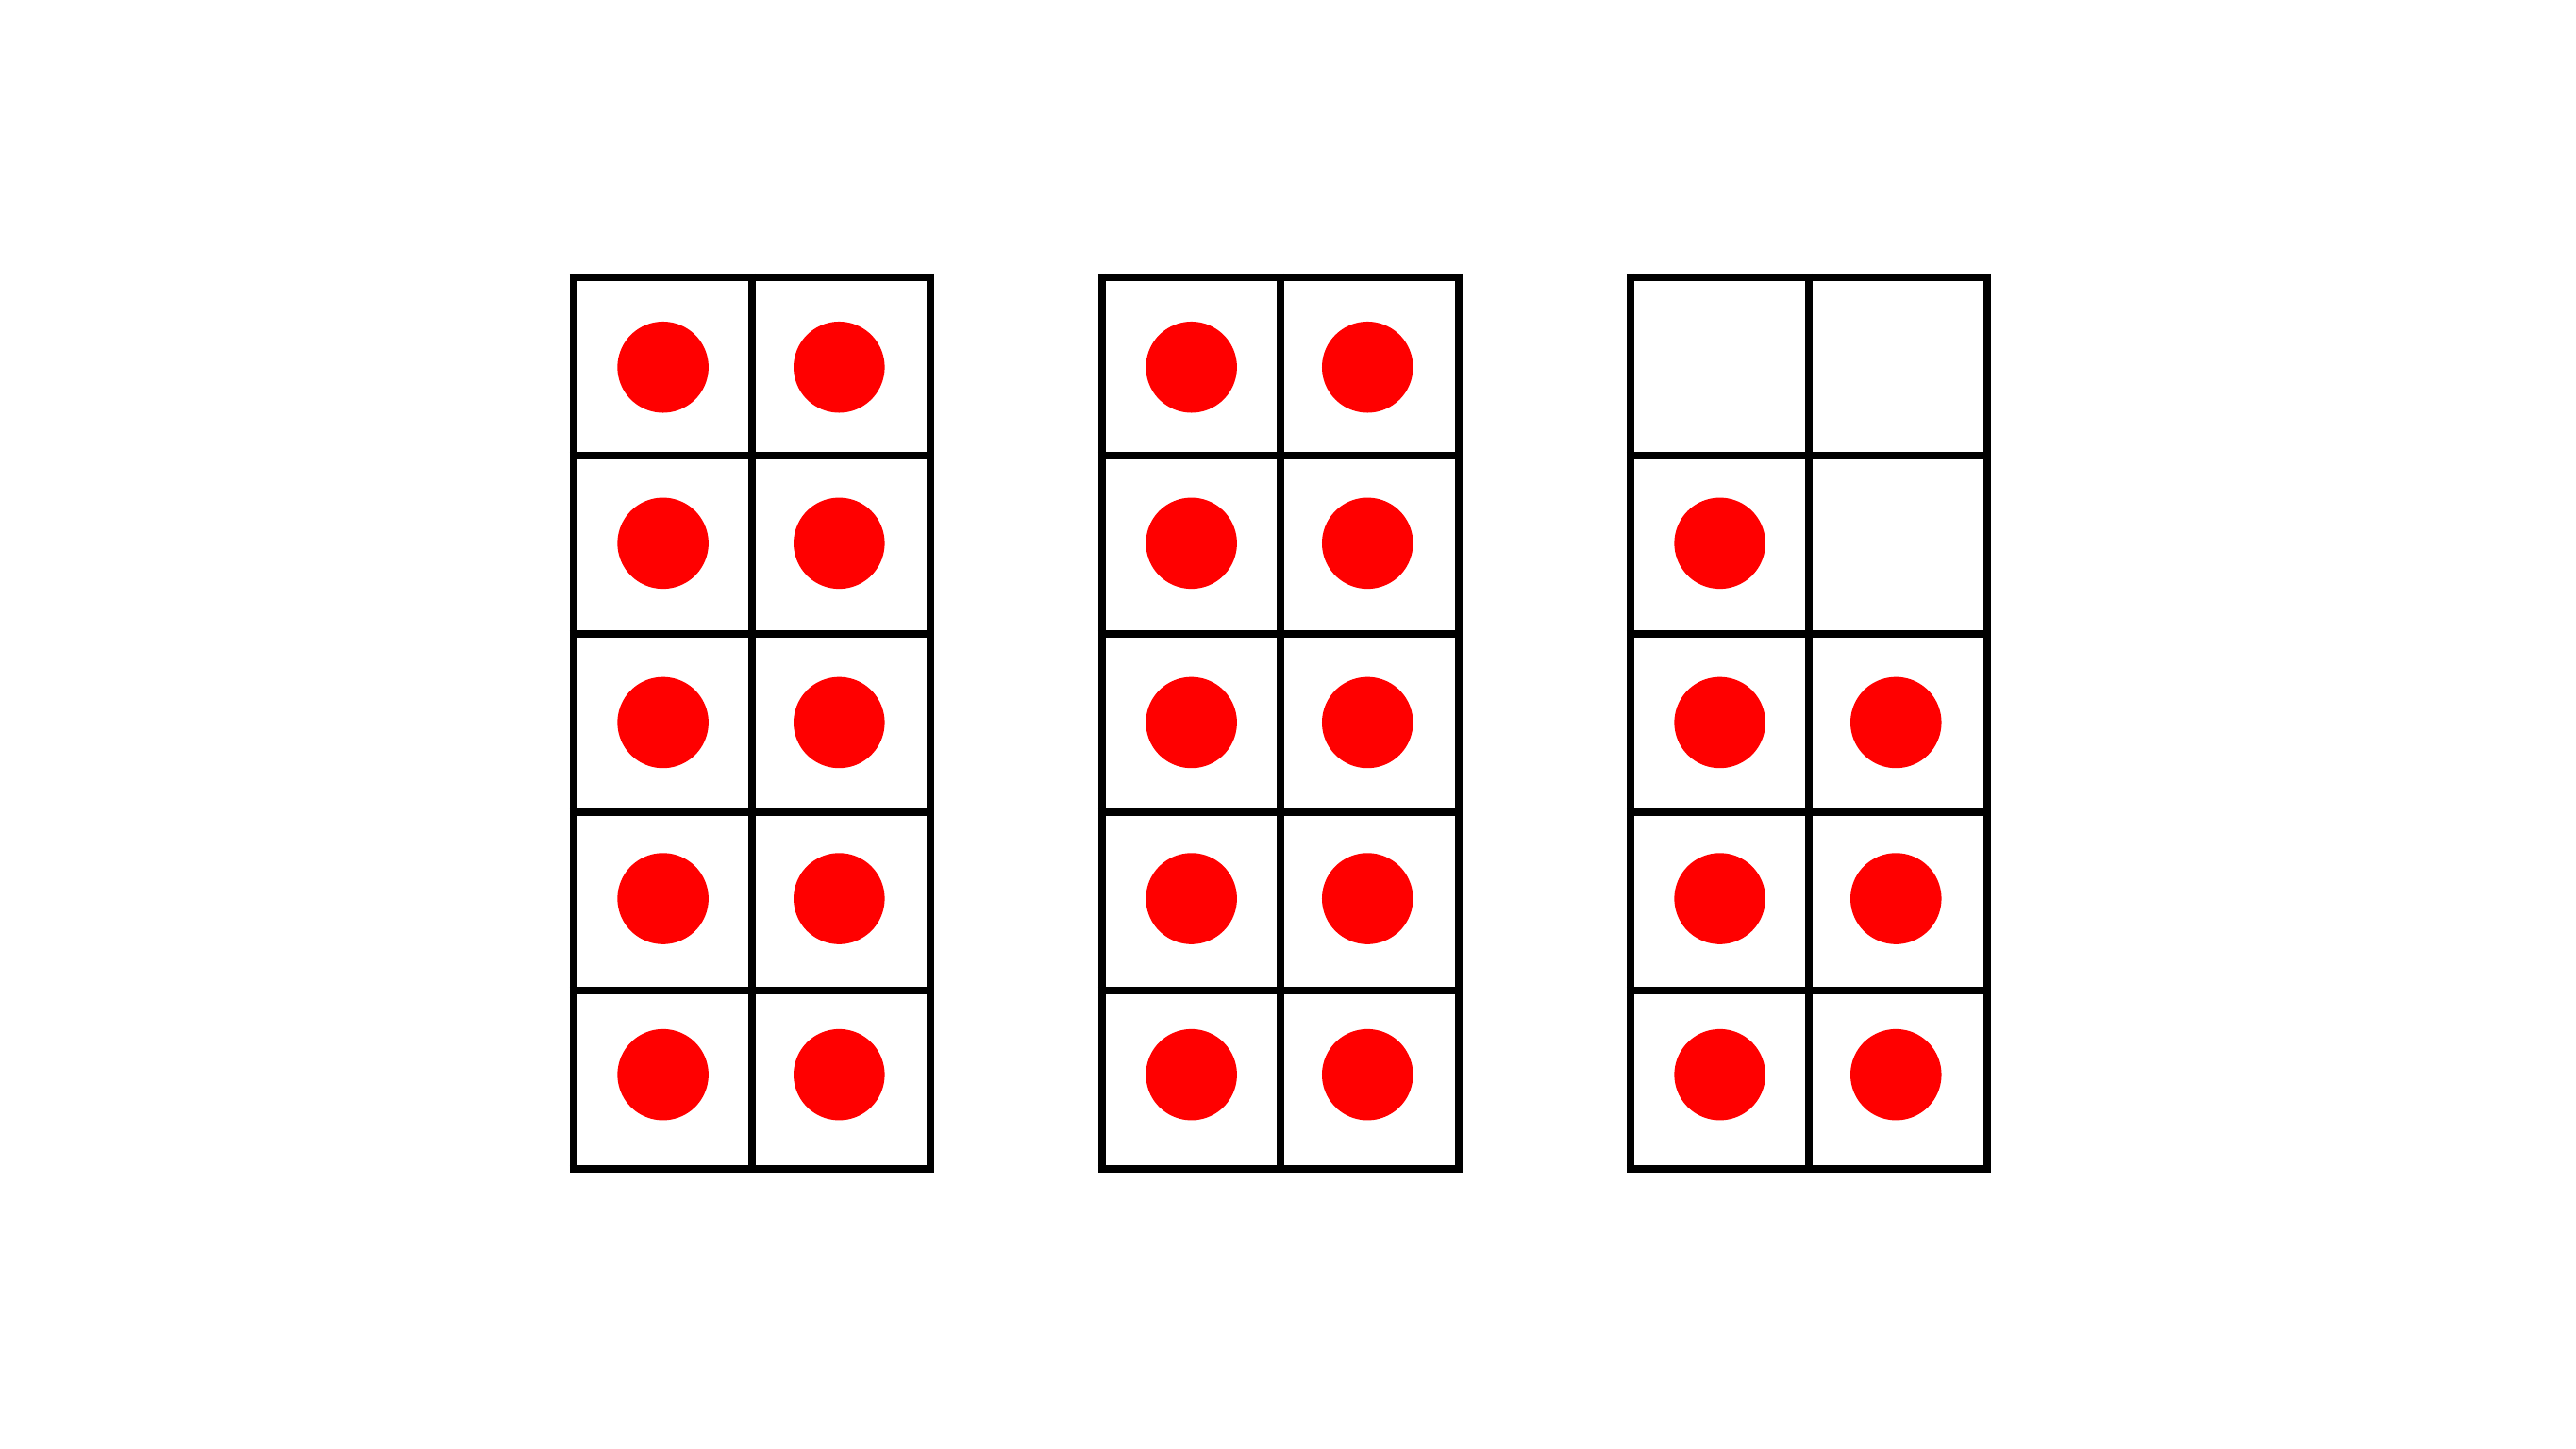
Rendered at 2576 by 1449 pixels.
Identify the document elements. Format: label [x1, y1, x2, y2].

table_cell [577, 816, 748, 987]
text_box [618, 498, 708, 589]
table_cell [1106, 638, 1277, 808]
table_cell [1634, 638, 1805, 808]
table_cell [1284, 459, 1455, 630]
text_box [1323, 854, 1413, 943]
text_box [1146, 854, 1236, 943]
table_cell [577, 459, 748, 630]
table_header [1106, 281, 1277, 452]
text_box [1675, 677, 1765, 768]
table_cell [1813, 994, 1983, 1165]
table_cell [756, 994, 927, 1165]
text_box [1851, 854, 1941, 943]
text_box [1851, 677, 1941, 768]
table_header [1634, 281, 1805, 452]
text_box [1323, 677, 1413, 768]
text_box [618, 854, 708, 943]
table_cell [577, 638, 748, 808]
table_cell [756, 816, 927, 987]
table_cell [1106, 459, 1277, 630]
text_box [1146, 677, 1236, 768]
text_box [795, 854, 884, 943]
text_box [618, 1029, 708, 1120]
text_box [1146, 1029, 1236, 1120]
text_box [1675, 854, 1765, 943]
text_box [618, 677, 708, 768]
table_header [1284, 281, 1455, 452]
table_cell [1813, 638, 1983, 808]
text_box [795, 677, 884, 768]
table_cell [1106, 994, 1277, 1165]
table_cell [1284, 816, 1455, 987]
text_box [1146, 322, 1236, 412]
table_cell [1634, 816, 1805, 987]
text_box [1675, 1029, 1765, 1120]
table_cell [756, 459, 927, 630]
table_cell [577, 994, 748, 1165]
text_box [1323, 322, 1413, 412]
table_header [577, 281, 748, 452]
table_cell [1634, 994, 1805, 1165]
table_cell [1813, 459, 1983, 630]
text_box [795, 1029, 884, 1120]
table_cell [1284, 638, 1455, 808]
text_box [618, 322, 708, 412]
table_cell [1813, 816, 1983, 987]
table_header [1813, 281, 1983, 452]
table_header [756, 281, 927, 452]
text_box [1675, 498, 1765, 589]
table_cell [1284, 994, 1455, 1165]
text_box [1851, 1029, 1941, 1120]
text_box [1323, 1029, 1413, 1120]
text_box [1323, 498, 1413, 589]
text_box [795, 322, 884, 412]
table_cell [1106, 816, 1277, 987]
text_box [1146, 498, 1236, 589]
table_cell [1634, 459, 1805, 630]
table_cell [756, 638, 927, 808]
text_box [795, 498, 884, 589]
